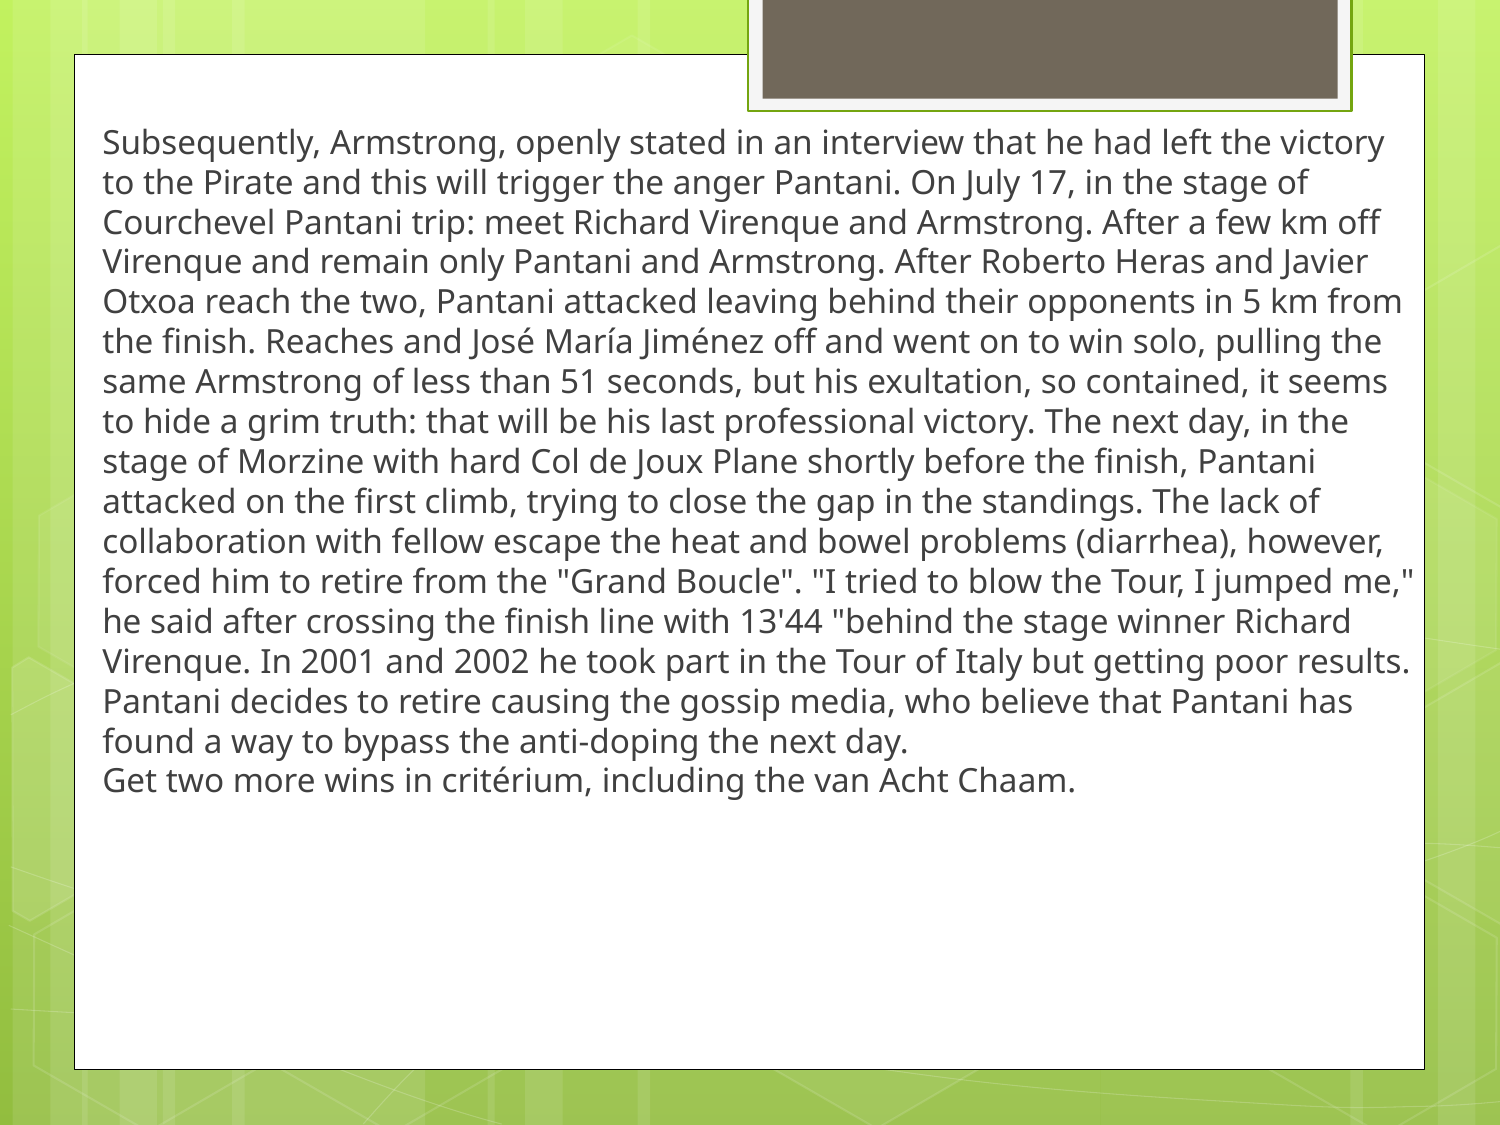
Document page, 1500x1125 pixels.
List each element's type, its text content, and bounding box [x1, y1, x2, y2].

text_box Subsequently, Armstrong, openly stated in an interview that he had left the victory to the Pirate and this will trigger the anger Pantani. On July 17, in the stage of Courchevel Pantani trip: meet Richard Virenque and Armstrong. After a few km off Virenque and remain only Pantani and Armstrong. After Roberto Heras and Javier Otxoa reach the two, Pantani attacked leaving behind their opponents in 5 km from the finish. Reaches and José María Jiménez off and went on to win solo, pulling the same Armstrong of less than 51 seconds, but his exultation, so contained, it seems to hide a grim truth: that will be his last professional victory. The next day, in the stage of Morzine with hard Col de Joux Plane shortly before the finish, Pantani attacked on the first climb, trying to close the gap in the standings. The lack of collaboration with fellow escape the heat and bowel problems (diarrhea), however, forced him to retire from the "Grand Boucle". "I tried to blow the Tour, I jumped me," he said after crossing the finish line with 13'44 "behind the stage winner Richard Virenque. In 2001 and 2002 he took part in the Tour of Italy but getting poor results. Pantani decides to retire causing the gossip media, who believe that Pantani has found a way to bypass the anti-doping the next day. Get two more wins in critérium, including the van Acht Chaam. [87, 113, 1435, 807]
